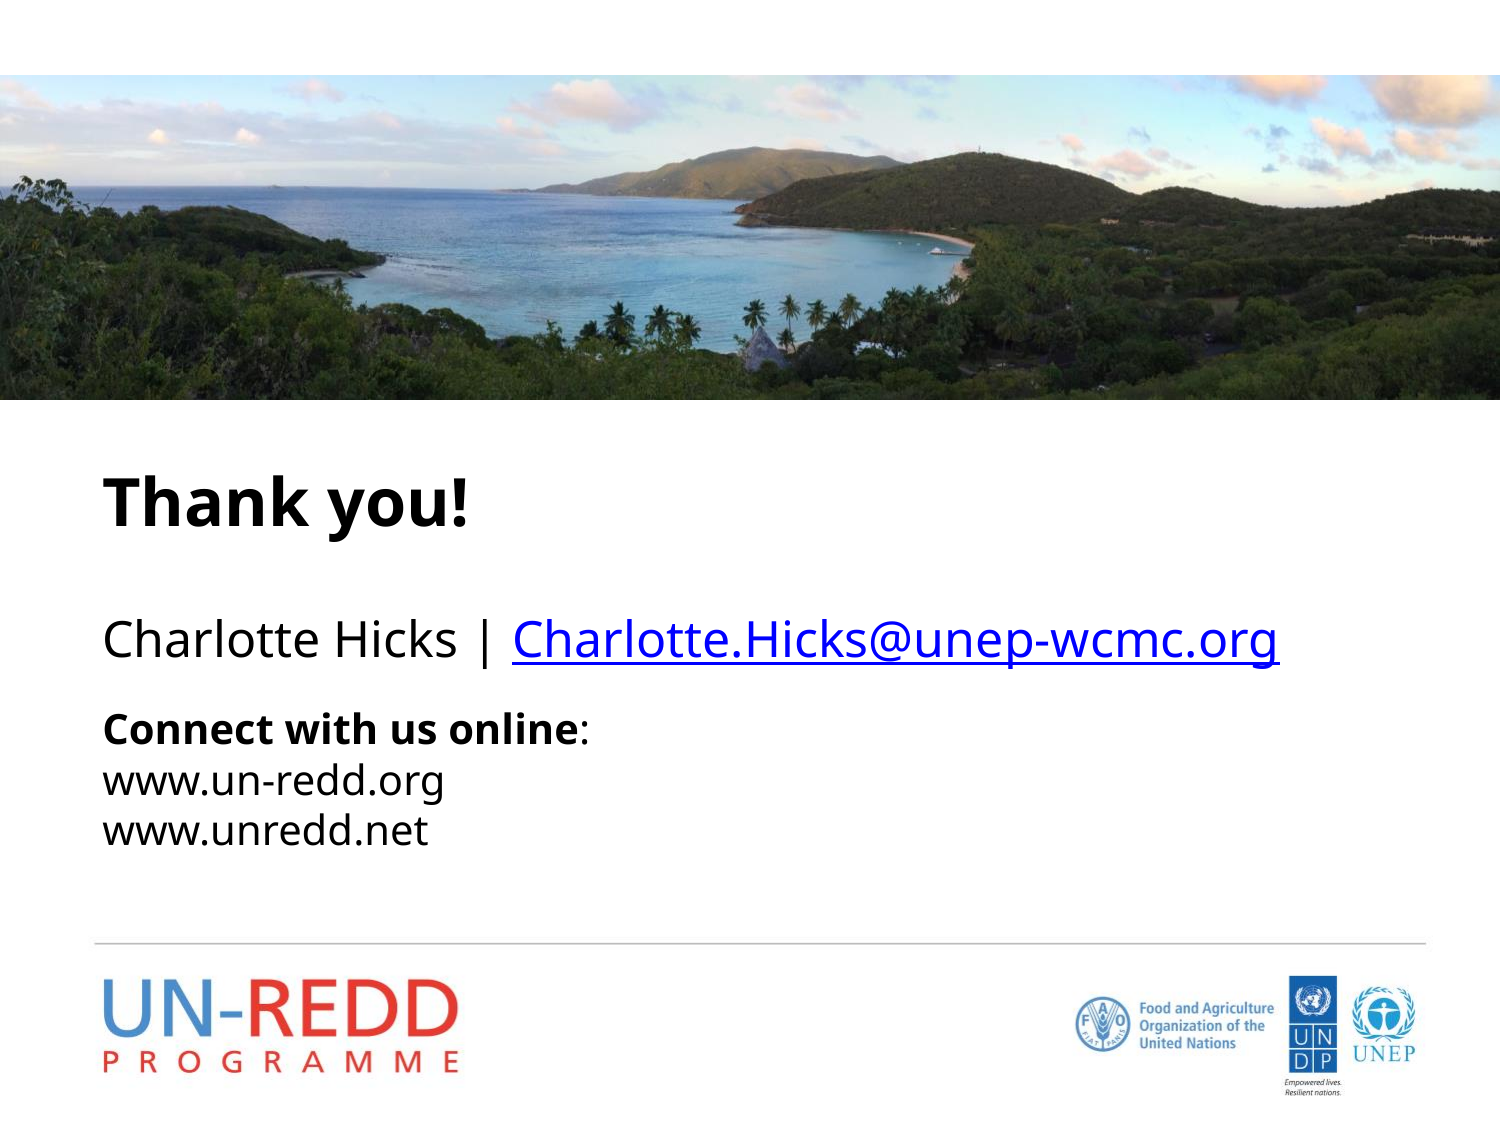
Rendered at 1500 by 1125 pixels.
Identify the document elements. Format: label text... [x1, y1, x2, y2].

picture [0, 0, 1500, 1125]
text_box Charlotte Hicks | Charlotte.Hicks@unep-wcmc.org [87, 600, 1400, 684]
text_box Thank you! [87, 452, 825, 547]
text_box Connect with us online: www.un-redd.org www.unredd.net [87, 695, 988, 861]
